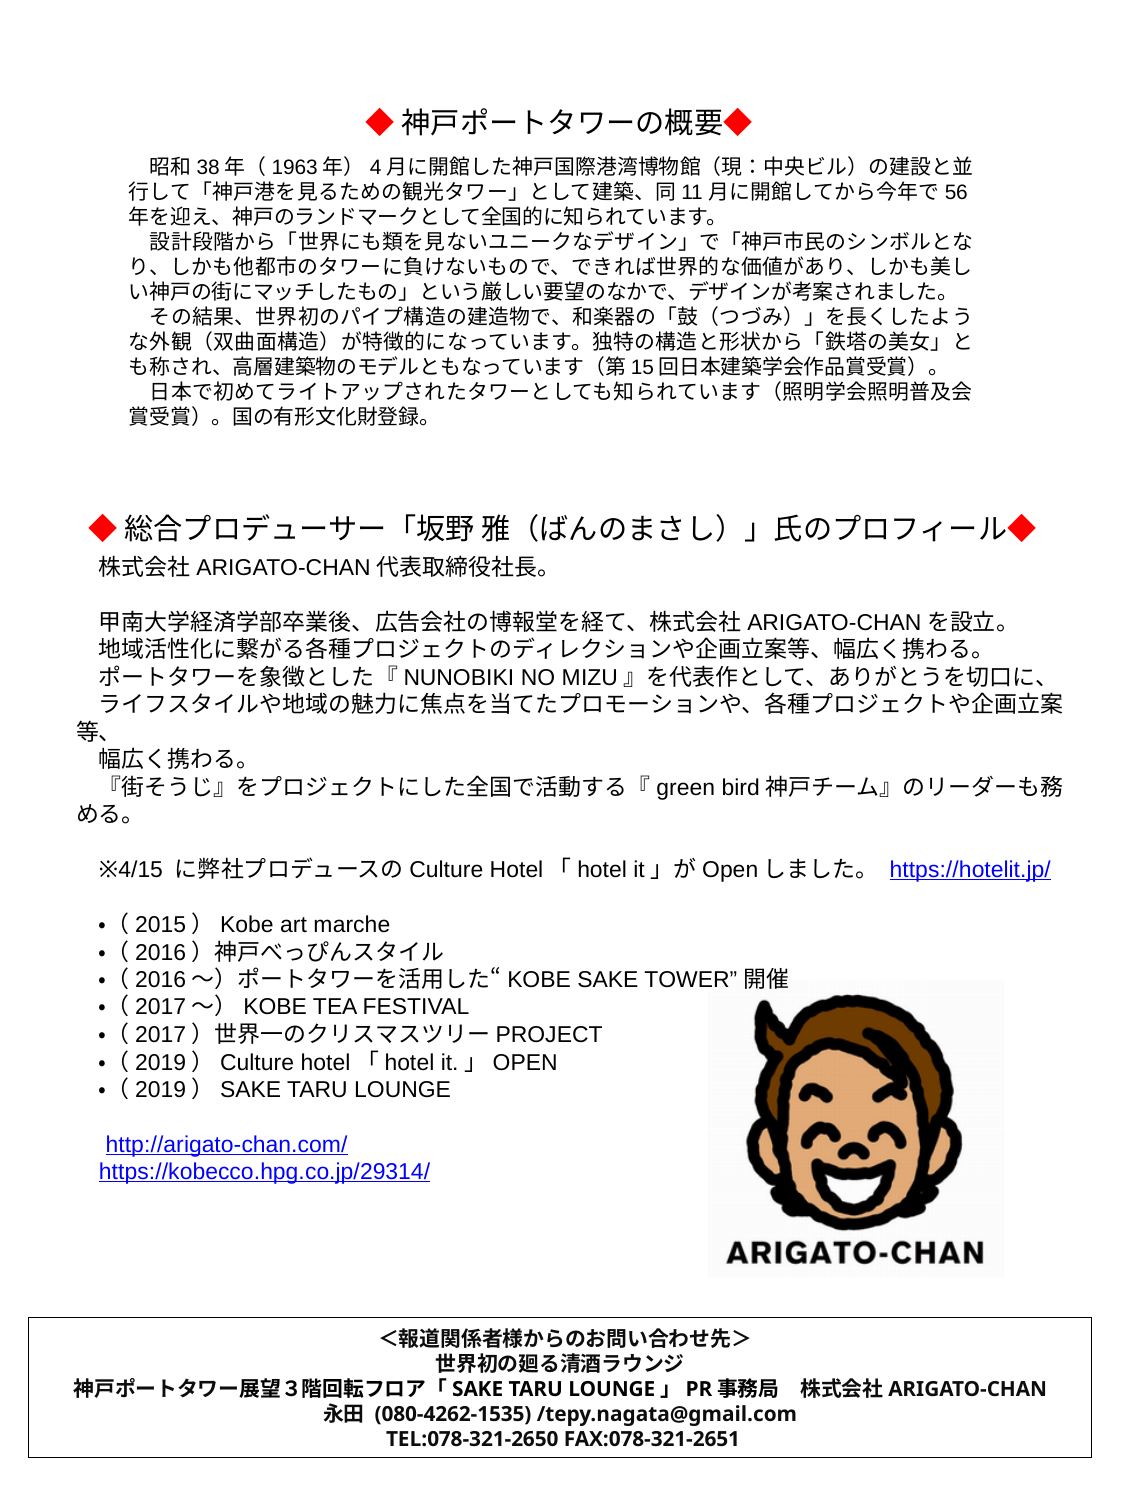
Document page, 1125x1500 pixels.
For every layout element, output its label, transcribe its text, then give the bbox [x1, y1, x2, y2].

text_box ◆総合プロデューサー「坂野 雅（ばんのまさし）」氏のプロフィール◆ [0, 503, 1125, 554]
text_box ＜報道関係者様からのお問い合わせ先＞ 世界初の廻る清酒ラウンジ 神戸ポートタワー展望３階回転フロア「SAKE TARU LOUNGE」PR事務局 株式会社ARIGATO-CHAN 永田 (080-4262-1535) /tepy.nagata@gmail.com TEL:078-321-2650 FAX:078-321-2651 [28, 1317, 1092, 1458]
picture [707, 980, 1005, 1278]
text_box ◆神戸ポートタワーの概要◆ [130, 94, 988, 146]
text_box 株式会社ARIGATO-CHAN代表取締役社長。 甲南大学経済学部卒業後、広告会社の博報堂を経て、株式会社ARIGATO-CHANを設立。 地域活性化に繋がる各種プロジェクトのディレクションや企画立案等、幅広く携わる。 ポートタワーを象徴とした『NUNOBIKI NO MIZU』を代表作として、ありがとうを切口に、 ライフスタイルや地域の魅力に焦点を当てたプロモーションや、各種プロジェクトや企画立案等、 幅広く携わる。 『街そうじ』をプロジェクトにした全国で活動する『green bird神戸チーム』のリーダーも務める。 ※4/15 に弊社プロデュースのCulture Hotel「hotel it」がOpenしました。 https://hotelit.jp/ ・（2015）Kobe art marche ・（2016）神戸べっぴんスタイル ・（2016～）ポートタワーを活用した“KOBE SAKE TOWER”開催 ・（2017～）KOBE TEA FESTIVAL ・（2017）世界一のクリスマスツリーPROJECT ・（2019）Culture hotel「hotel it.」OPEN ・（2019）SAKE TARU LOUNGE http://arigato-chan.com/ https://kobecco.hpg.co.jp/29314/ [61, 545, 1096, 1220]
text_box 昭和38年（1963年）4月に開館した神戸国際港湾博物館（現：中央ビル）の建設と並行して「神戸港を見るための観光タワー」として建築、同11月に開館してから今年で56年を迎え、神戸のランドマークとして全国的に知られています。 設計段階から「世界にも類を見ないユニークなデザイン」で「神戸市民のシンボルとなり、しかも他都市のタワーに負けないもので、できれば世界的な価値があり、しかも美しい神戸の街にマッチしたもの」という厳しい要望のなかで、デザインが考案されました。 その結果、世界初のパイプ構造の建造物で、和楽器の「鼓（つづみ）」を長くしたような外観（双曲面構造）が特徴的になっています。独特の構造と形状から「鉄塔の美女」とも称され、高層建築物のモデルともなっています（第15回日本建築学会作品賞受賞）。 日本で初めてライトアップされたタワーとしても知られています（照明学会照明普及会賞受賞）。国の有形文化財登録。 [113, 146, 988, 437]
